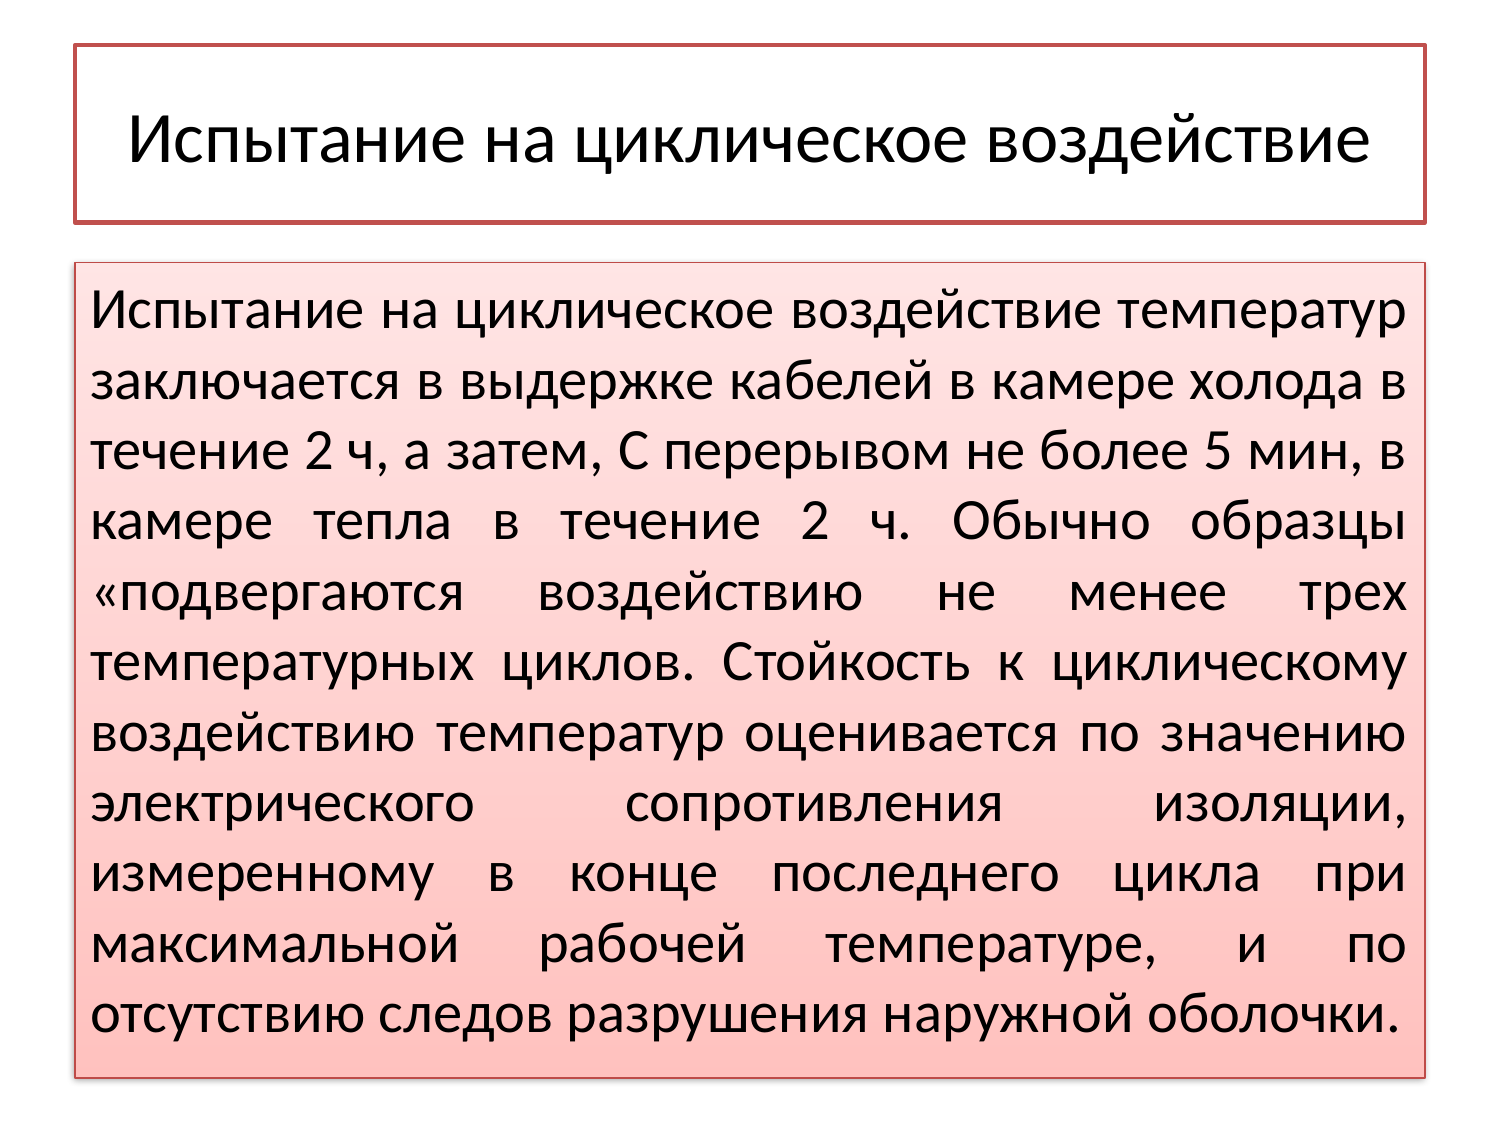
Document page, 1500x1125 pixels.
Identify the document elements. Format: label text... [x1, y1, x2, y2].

list Испытание на циклическое воздействие температур заключается в выдержке кабелей в камере холода в течение 2 ч, а затем, С перерывом не более 5 мин, в камере тепла в течение 2 ч. Обычно образцы «подвергаются воздействию не менее трех температурных циклов. Стойкость к циклическому воздействию температур оценивается по значению электрического сопротивления изоляции, измеренному в конце последнего цикла при максимальной рабочей температуре, и по отсутствию следов разрушения наружной оболочки. [74, 262, 1426, 1079]
title Испытание на циклическое воздействие [73, 43, 1427, 225]
